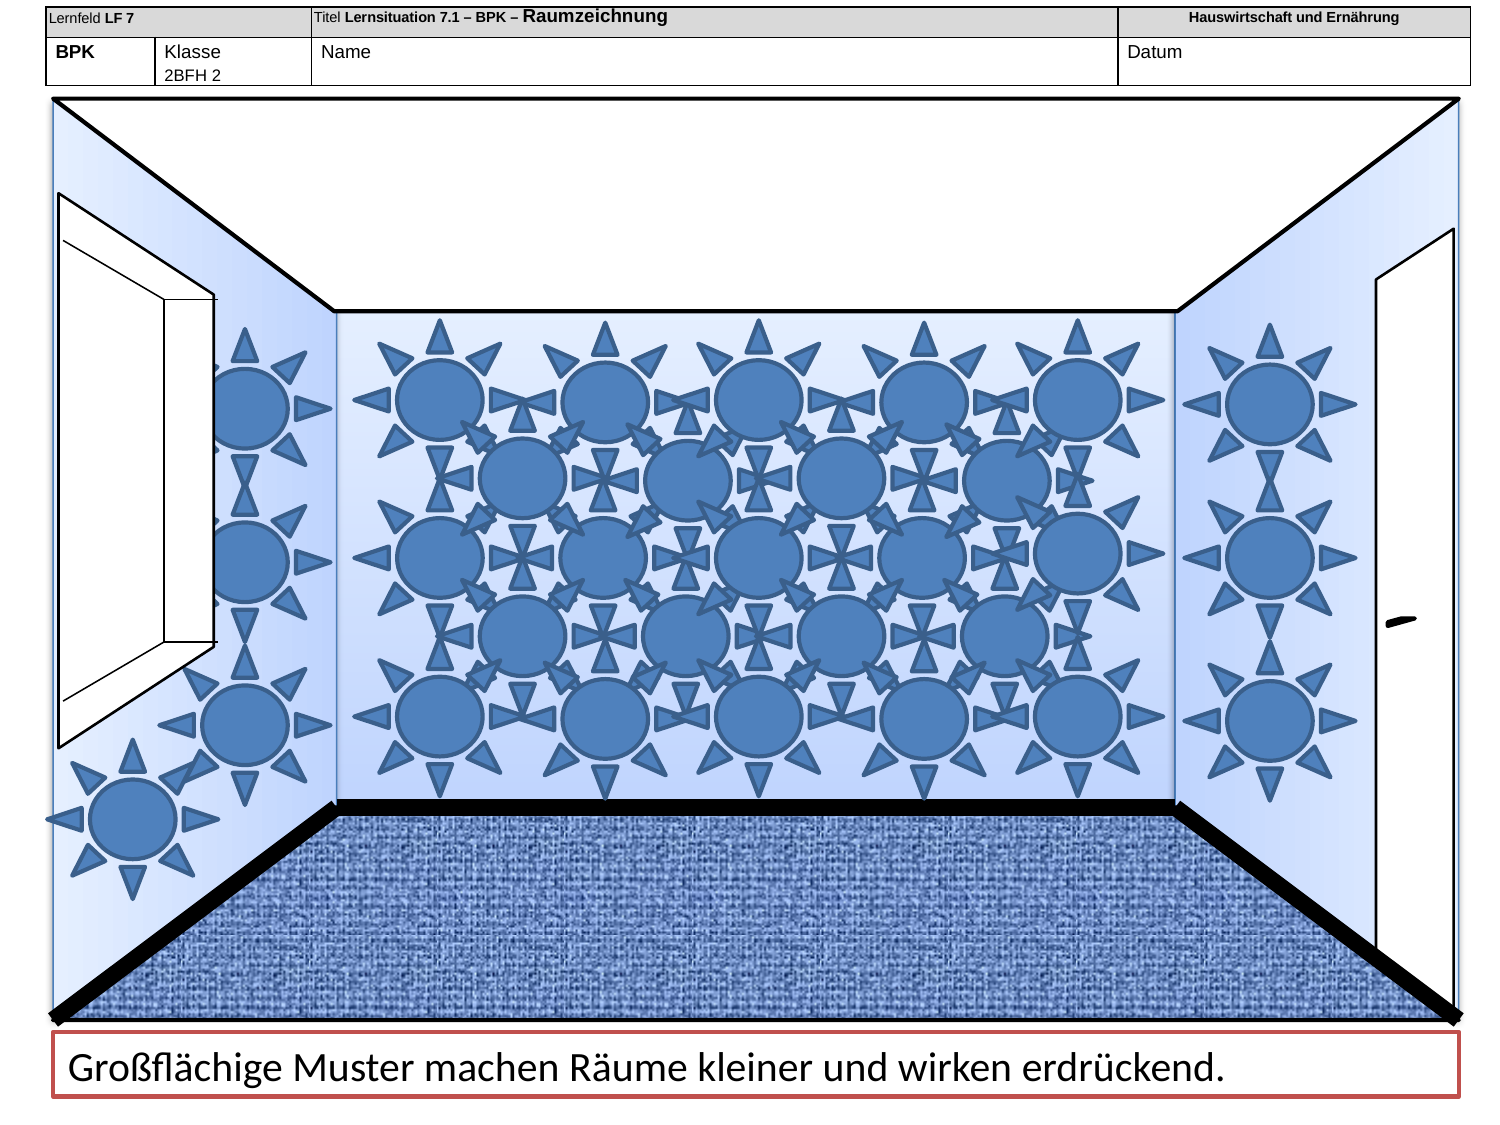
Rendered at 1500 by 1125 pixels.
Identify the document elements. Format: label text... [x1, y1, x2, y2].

text_box [377, 423, 415, 459]
text_box [341, 314, 1169, 799]
text_box [888, 680, 900, 690]
text_box [590, 637, 620, 674]
text_box [230, 454, 260, 484]
text_box [56, 191, 130, 240]
text_box [56, 307, 155, 642]
text_box [744, 445, 774, 476]
text_box [696, 499, 734, 535]
text_box [377, 499, 415, 535]
text_box [1318, 544, 1358, 572]
text_box [1103, 658, 1141, 694]
text_box [542, 660, 580, 696]
text_box [722, 504, 742, 529]
text_box [560, 360, 651, 445]
text_box [625, 422, 663, 458]
text_box [1041, 431, 1062, 458]
table_header Titel Lernsituation 7.1 – BPK – Raumzeichnung [312, 8, 1117, 37]
text_box [949, 660, 987, 696]
text_box [947, 596, 953, 604]
text_box [866, 597, 880, 610]
text_box [1082, 475, 1095, 486]
text_box [866, 501, 904, 537]
text_box [547, 501, 585, 537]
text_box [643, 581, 654, 589]
text_box [1295, 581, 1333, 617]
text_box [1039, 504, 1059, 528]
text_box [377, 658, 415, 694]
text_box [1063, 318, 1092, 355]
text_box [1207, 427, 1245, 463]
text_box [722, 587, 740, 613]
text_box [588, 483, 618, 513]
table_cell Name [312, 38, 1117, 85]
text_box [425, 634, 455, 672]
text_box [216, 520, 290, 605]
text_box [949, 441, 956, 449]
text_box [1063, 599, 1092, 635]
text_box [917, 622, 956, 650]
text_box [1103, 577, 1141, 612]
text_box [868, 441, 882, 455]
text_box [950, 659, 969, 675]
text_box [1225, 362, 1315, 447]
text_box [744, 318, 774, 355]
text_box [673, 526, 703, 552]
text_box [547, 506, 560, 518]
text_box [1015, 341, 1053, 377]
text_box [723, 431, 743, 458]
text_box [488, 544, 518, 572]
text_box [654, 388, 683, 416]
text_box [734, 622, 755, 650]
text_box [870, 524, 883, 535]
text_box [1255, 639, 1285, 676]
text_box [790, 659, 803, 670]
text_box [1182, 544, 1221, 572]
text_box [959, 594, 1050, 679]
text_box [779, 577, 817, 613]
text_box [62, 240, 165, 300]
text_box [377, 341, 415, 377]
text_box [1015, 495, 1053, 531]
text_box [1182, 707, 1221, 735]
text_box [1295, 427, 1333, 463]
text_box [973, 388, 1002, 416]
text_box [919, 467, 958, 495]
text_box [465, 439, 471, 446]
text_box [460, 577, 498, 613]
text_box [628, 596, 634, 604]
text_box [1255, 322, 1285, 359]
text_box [798, 581, 809, 589]
text_box [744, 481, 774, 513]
text_box [479, 581, 490, 589]
text_box [861, 344, 899, 379]
text_box [1015, 658, 1053, 694]
text_box [1225, 515, 1315, 600]
text_box [293, 548, 333, 576]
text_box [784, 439, 790, 446]
text_box [508, 396, 537, 433]
text_box [525, 388, 557, 416]
text_box [630, 440, 637, 449]
text_box [552, 581, 564, 590]
text_box [640, 594, 731, 679]
table_cell Klasse 2BFH 2 [156, 38, 311, 85]
text_box [425, 445, 455, 476]
text_box [1225, 678, 1315, 763]
table_header Hauswirtschaft und Ernährung [1119, 8, 1470, 37]
text_box [200, 683, 290, 768]
text_box [1063, 634, 1092, 672]
text_box [644, 529, 652, 535]
text_box [628, 678, 641, 690]
text_box [944, 504, 982, 539]
text_box [797, 525, 810, 535]
text_box [696, 581, 734, 617]
text_box [630, 742, 668, 778]
text_box [488, 703, 525, 730]
text_box [879, 360, 970, 445]
text_box [590, 320, 620, 357]
text_box [907, 483, 937, 513]
text_box [671, 703, 710, 730]
text_box [1318, 707, 1358, 735]
text_box [394, 515, 485, 600]
text_box [425, 318, 455, 355]
text_box [671, 544, 710, 572]
text_box [1255, 766, 1285, 803]
text_box [547, 577, 585, 613]
text_box [547, 420, 585, 455]
text_box [216, 366, 290, 451]
text_box [508, 554, 537, 591]
text_box [377, 581, 415, 617]
text_box [1207, 581, 1245, 617]
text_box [1174, 807, 1459, 1021]
text_box [990, 681, 1020, 711]
text_box [52, 102, 338, 806]
text_box [51, 96, 1461, 314]
text_box [465, 658, 503, 694]
text_box [836, 705, 876, 733]
text_box [753, 464, 793, 492]
text_box [866, 506, 879, 517]
text_box [645, 425, 656, 434]
table_cell BPK [47, 38, 154, 85]
text_box [559, 659, 576, 673]
text_box [990, 386, 1029, 414]
text_box [796, 594, 887, 679]
text_box [713, 515, 804, 600]
text_box [1015, 423, 1053, 459]
text_box [1207, 662, 1245, 698]
text_box [845, 544, 874, 572]
text_box [990, 560, 1020, 591]
text_box [590, 447, 620, 476]
text_box [907, 603, 937, 632]
text_box [465, 740, 503, 775]
text_box [990, 703, 1029, 730]
text_box [1032, 358, 1123, 442]
text_box [877, 515, 967, 600]
text_box [183, 667, 220, 702]
text_box [721, 659, 741, 686]
text_box [270, 748, 308, 784]
text_box [1385, 616, 1417, 628]
text_box [628, 510, 638, 521]
text_box [465, 597, 471, 604]
text_box [827, 523, 856, 557]
text_box [796, 436, 887, 521]
text_box [465, 341, 503, 377]
text_box [352, 386, 391, 414]
text_box [673, 406, 703, 436]
text_box [1126, 540, 1166, 567]
text_box [600, 467, 639, 495]
text_box [471, 659, 484, 670]
text_box [598, 622, 637, 650]
text_box [293, 395, 333, 423]
text_box [230, 607, 260, 644]
text_box [394, 674, 485, 759]
text_box [1103, 495, 1141, 531]
text_box [460, 501, 498, 537]
text_box [944, 422, 982, 458]
text_box [477, 436, 568, 521]
text_box [1255, 476, 1285, 513]
text_box [1126, 386, 1166, 414]
text_box [963, 529, 971, 535]
text_box [671, 386, 710, 414]
text_box [892, 440, 899, 449]
text_box [425, 481, 455, 513]
text_box [961, 438, 1052, 523]
text_box [508, 523, 537, 557]
text_box [652, 544, 681, 572]
text_box [947, 678, 960, 690]
text_box [542, 742, 580, 778]
text_box [293, 711, 333, 739]
text_box [1126, 703, 1166, 730]
text_box [1174, 102, 1460, 807]
text_box [526, 544, 555, 572]
text_box [909, 447, 939, 476]
text_box [569, 679, 581, 690]
text_box [157, 711, 196, 739]
text_box [434, 464, 474, 492]
text_box [909, 764, 939, 801]
text_box [270, 666, 308, 702]
text_box [1032, 674, 1123, 759]
text_box [270, 432, 308, 467]
text_box [713, 358, 804, 442]
text_box [1032, 511, 1123, 596]
text_box [866, 577, 904, 613]
text_box [571, 464, 608, 492]
text_box [947, 510, 957, 521]
text_box [671, 681, 701, 711]
text_box [425, 762, 455, 799]
text_box [696, 740, 734, 775]
text_box [861, 742, 899, 778]
text_box [425, 603, 455, 634]
text_box [1039, 585, 1061, 613]
text_box [949, 344, 987, 379]
text_box [1063, 445, 1092, 476]
text_box [630, 344, 668, 379]
text_box [844, 388, 876, 416]
text_box [270, 585, 308, 621]
text_box [339, 816, 1170, 1023]
text_box [1295, 346, 1333, 381]
text_box [542, 344, 580, 379]
text_box [890, 622, 922, 650]
text_box [631, 659, 650, 675]
text_box [1318, 390, 1358, 418]
text_box [1373, 226, 1456, 805]
text_box [230, 480, 260, 517]
text_box [1055, 467, 1074, 495]
text_box [56, 709, 120, 751]
text_box [779, 420, 817, 455]
text_box [807, 386, 840, 414]
text_box [551, 524, 565, 535]
text_box [1103, 341, 1141, 377]
text_box [230, 326, 260, 364]
text_box [784, 740, 822, 775]
text_box [352, 544, 391, 572]
text_box [118, 737, 147, 774]
text_box [1295, 499, 1333, 535]
text_box [866, 420, 904, 455]
text_box [517, 705, 557, 733]
text_box [798, 423, 810, 432]
text_box [909, 637, 939, 674]
text_box [890, 464, 927, 492]
text_box [990, 540, 1029, 567]
text_box [713, 674, 804, 759]
text_box [1063, 762, 1092, 799]
text_box [625, 504, 663, 539]
text_box [477, 594, 568, 679]
text_box [964, 425, 975, 434]
text_box [696, 423, 734, 459]
text_box [861, 660, 899, 696]
text_box [654, 705, 685, 733]
text_box [1080, 631, 1093, 642]
text_box [696, 658, 734, 694]
text_box [1207, 346, 1245, 381]
text_box [488, 386, 521, 414]
text_box [784, 596, 790, 604]
text_box [186, 748, 220, 784]
text_box [573, 440, 580, 449]
text_box [1103, 423, 1141, 459]
text_box [807, 703, 844, 730]
text_box [169, 262, 216, 297]
text_box [588, 603, 618, 632]
text_box [556, 425, 564, 431]
text_box [992, 526, 1022, 548]
text_box [973, 705, 1004, 733]
text_box [394, 358, 485, 442]
text_box [90, 777, 175, 805]
text_box [571, 622, 603, 650]
text_box [909, 320, 939, 357]
text_box [753, 622, 793, 650]
text_box [744, 762, 774, 799]
text_box [1255, 449, 1285, 480]
text_box [1053, 622, 1075, 650]
text_box [479, 423, 491, 432]
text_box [62, 641, 165, 702]
text_box [1063, 471, 1092, 509]
text_box [879, 676, 970, 761]
text_box [270, 503, 308, 539]
text_box [949, 742, 987, 778]
text_box [696, 341, 734, 377]
text_box [590, 764, 620, 801]
text_box [1207, 744, 1245, 780]
text_box [168, 307, 216, 640]
text_box [1182, 390, 1221, 418]
text_box [508, 681, 537, 714]
text_box [1255, 603, 1285, 639]
text_box [230, 770, 260, 805]
text_box [643, 438, 733, 523]
text_box [992, 406, 1022, 436]
text_box [871, 581, 882, 590]
text_box [971, 544, 1001, 572]
text_box [807, 544, 837, 572]
text_box [1015, 740, 1053, 775]
text_box [744, 634, 774, 672]
text_box [875, 425, 883, 431]
text_box [827, 681, 856, 714]
text_box [1040, 659, 1060, 686]
text_box [560, 676, 651, 761]
text_box [558, 515, 649, 600]
table_cell Datum [1119, 38, 1470, 85]
text_box [479, 525, 491, 535]
text_box [878, 659, 895, 673]
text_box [52, 807, 337, 1021]
text_box [623, 577, 661, 613]
text_box [460, 420, 498, 455]
text_box [744, 603, 774, 634]
text_box [1103, 740, 1141, 775]
text_box [784, 341, 822, 377]
text_box [230, 643, 260, 680]
text_box [962, 581, 973, 589]
text_box [169, 652, 210, 679]
text_box [1207, 499, 1245, 535]
text_box [70, 761, 108, 796]
text_box [377, 740, 415, 775]
text_box [779, 501, 817, 537]
text_box [1295, 662, 1333, 698]
text_box [1295, 744, 1333, 780]
text_box [784, 658, 822, 694]
text_box [1015, 577, 1053, 612]
text_box [827, 396, 856, 433]
text_box [434, 622, 474, 650]
table_header Lernfeld LF 7 [47, 8, 311, 37]
text_box [942, 577, 980, 613]
text_box [671, 563, 701, 591]
text_box [352, 703, 391, 730]
text_box [736, 467, 755, 495]
text_box [827, 554, 856, 591]
text_box [158, 761, 196, 796]
text_box [630, 660, 668, 696]
text_box [270, 350, 308, 386]
text_box Großflächige Muster machen Räume kleiner und wirken erdrückend. [51, 1030, 1461, 1099]
